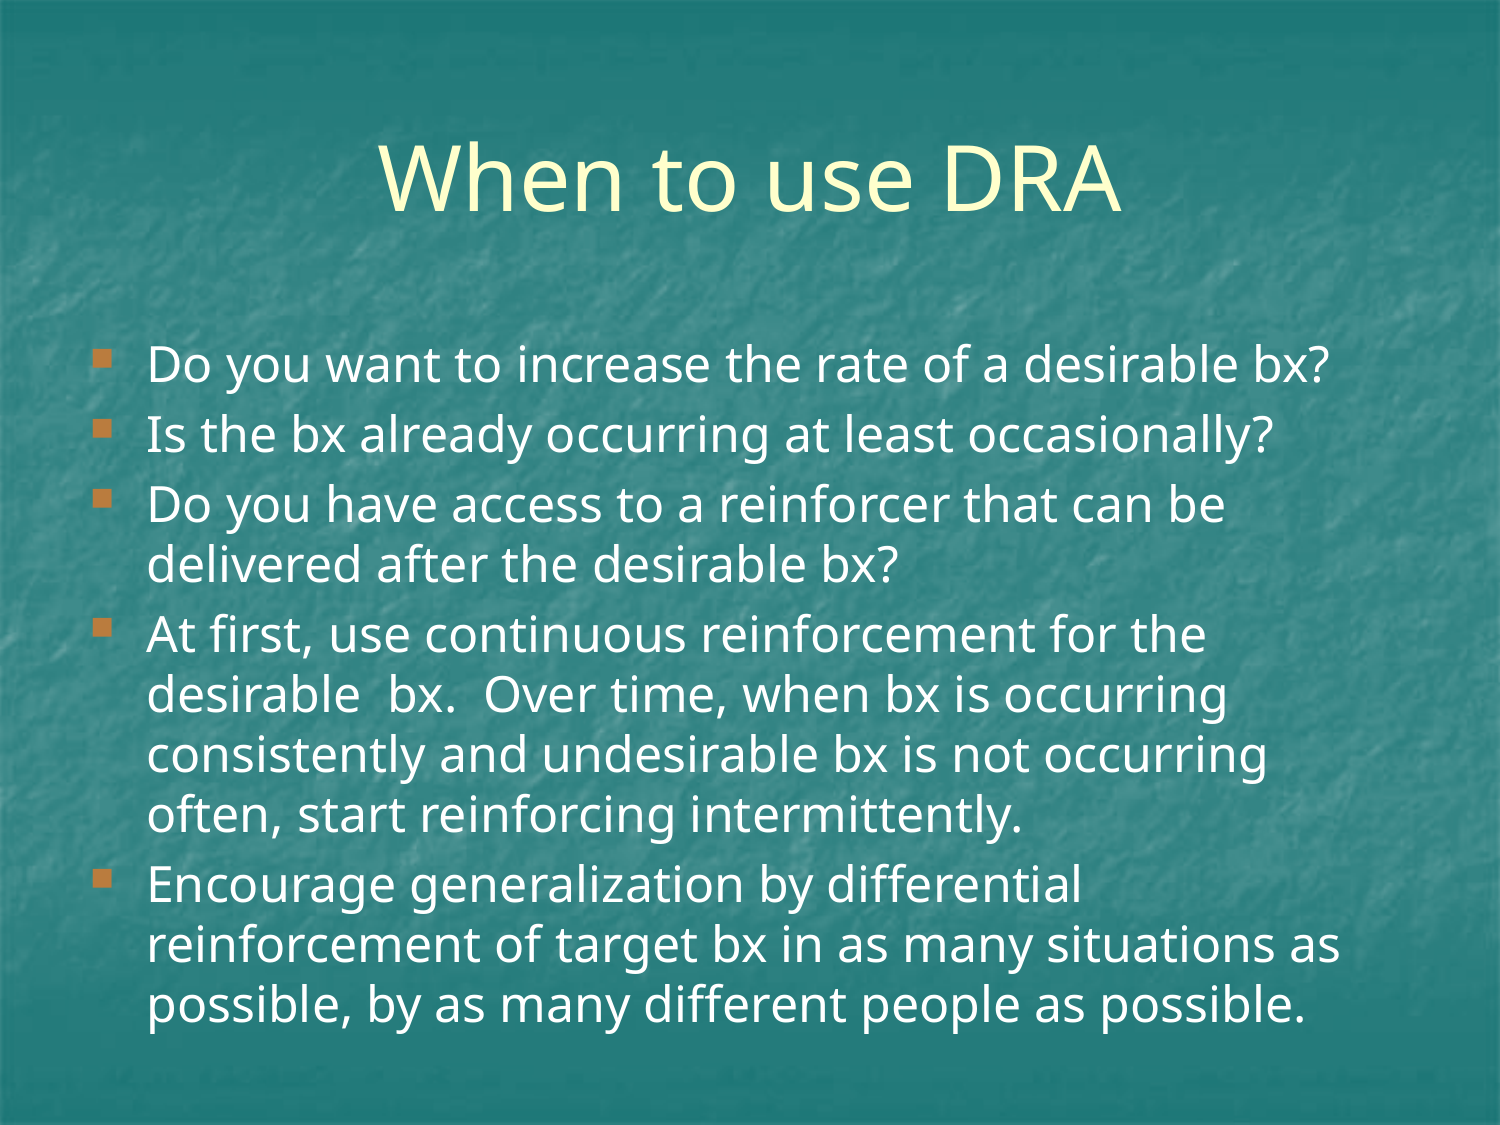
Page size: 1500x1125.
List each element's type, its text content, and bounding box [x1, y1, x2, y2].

title When to use DRA [74, 62, 1426, 288]
list Do you want to increase the rate of a desirable bx? Is the bx already occurring at least occasionally? Do you have access to a reinforcer that can be delivered after the desirable bx? At first, use continuous reinforcement for the desirable bx. Over time, when bx is occurring consistently and undesirable bx is not occurring often, start reinforcing intermittently. Encourage generalization by differential reinforcement of target bx in as many situations as possible, by as many different people as possible. [74, 324, 1426, 1001]
